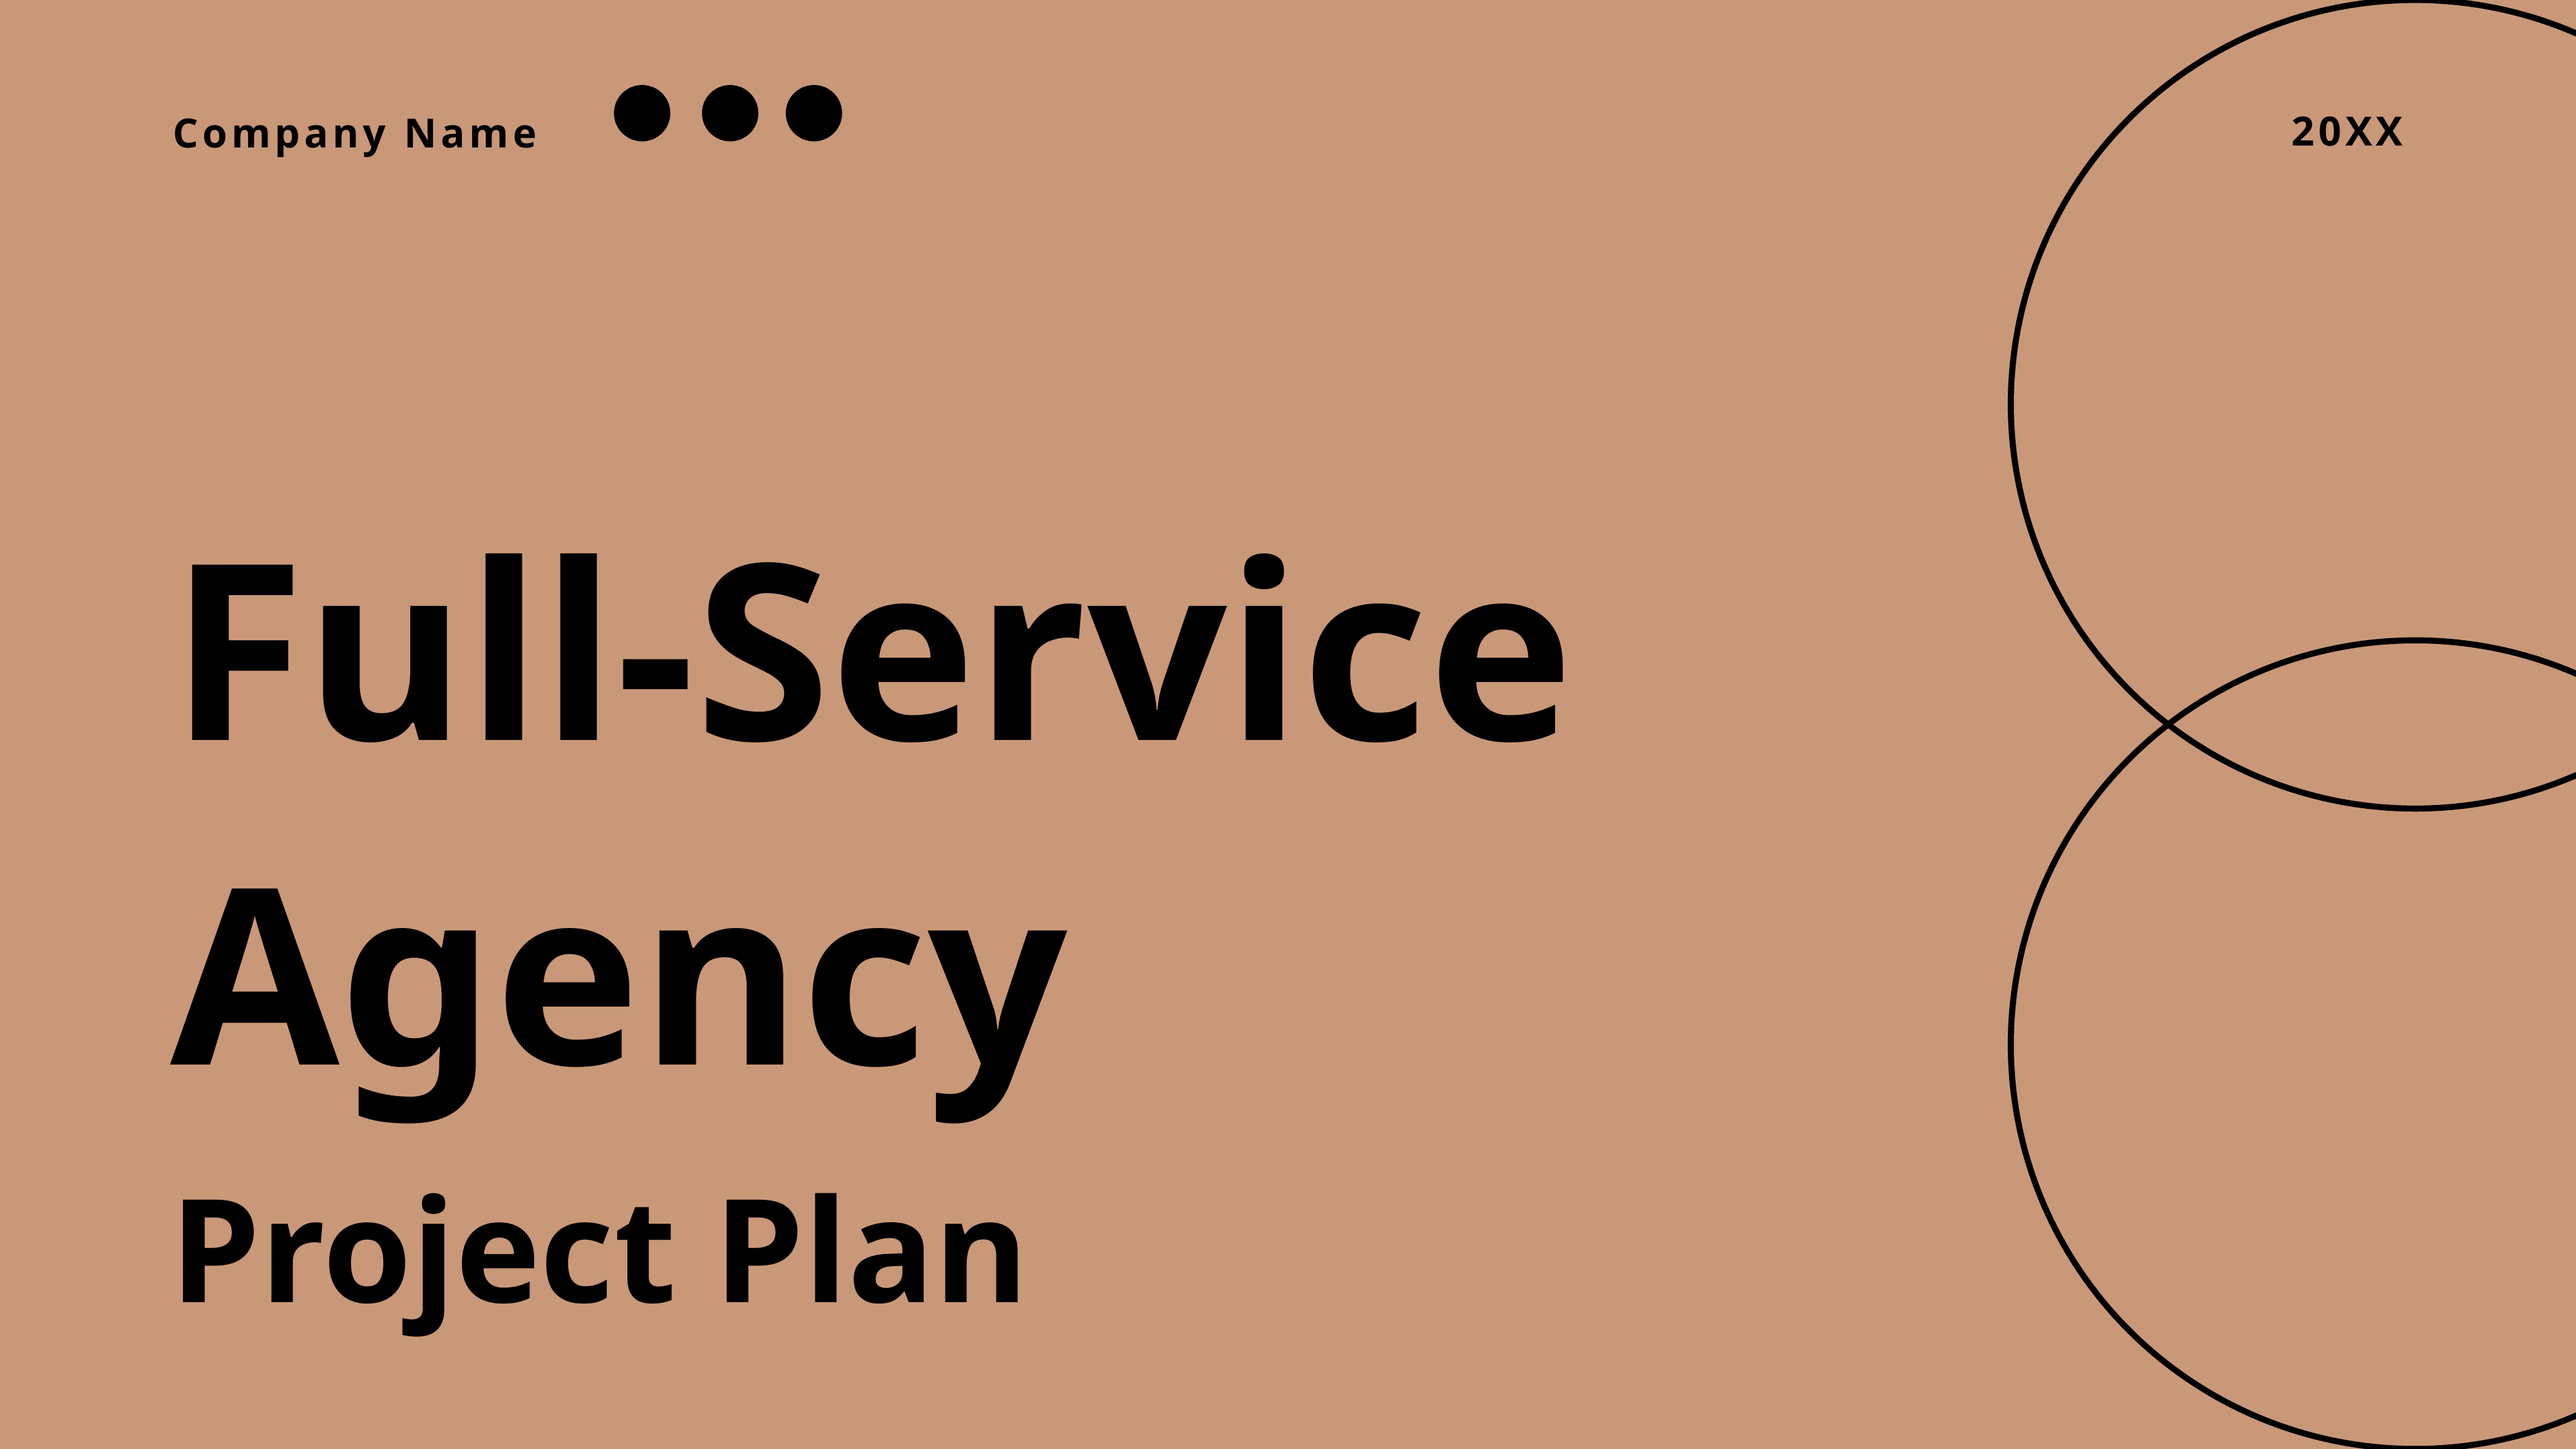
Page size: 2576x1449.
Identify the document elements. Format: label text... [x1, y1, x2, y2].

text_box Company Name [163, 83, 559, 160]
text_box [2010, 0, 2576, 1449]
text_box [613, 84, 843, 142]
text_box Full-Service Agency [160, 460, 1710, 1119]
text_box Project Plan [160, 1137, 1288, 1336]
